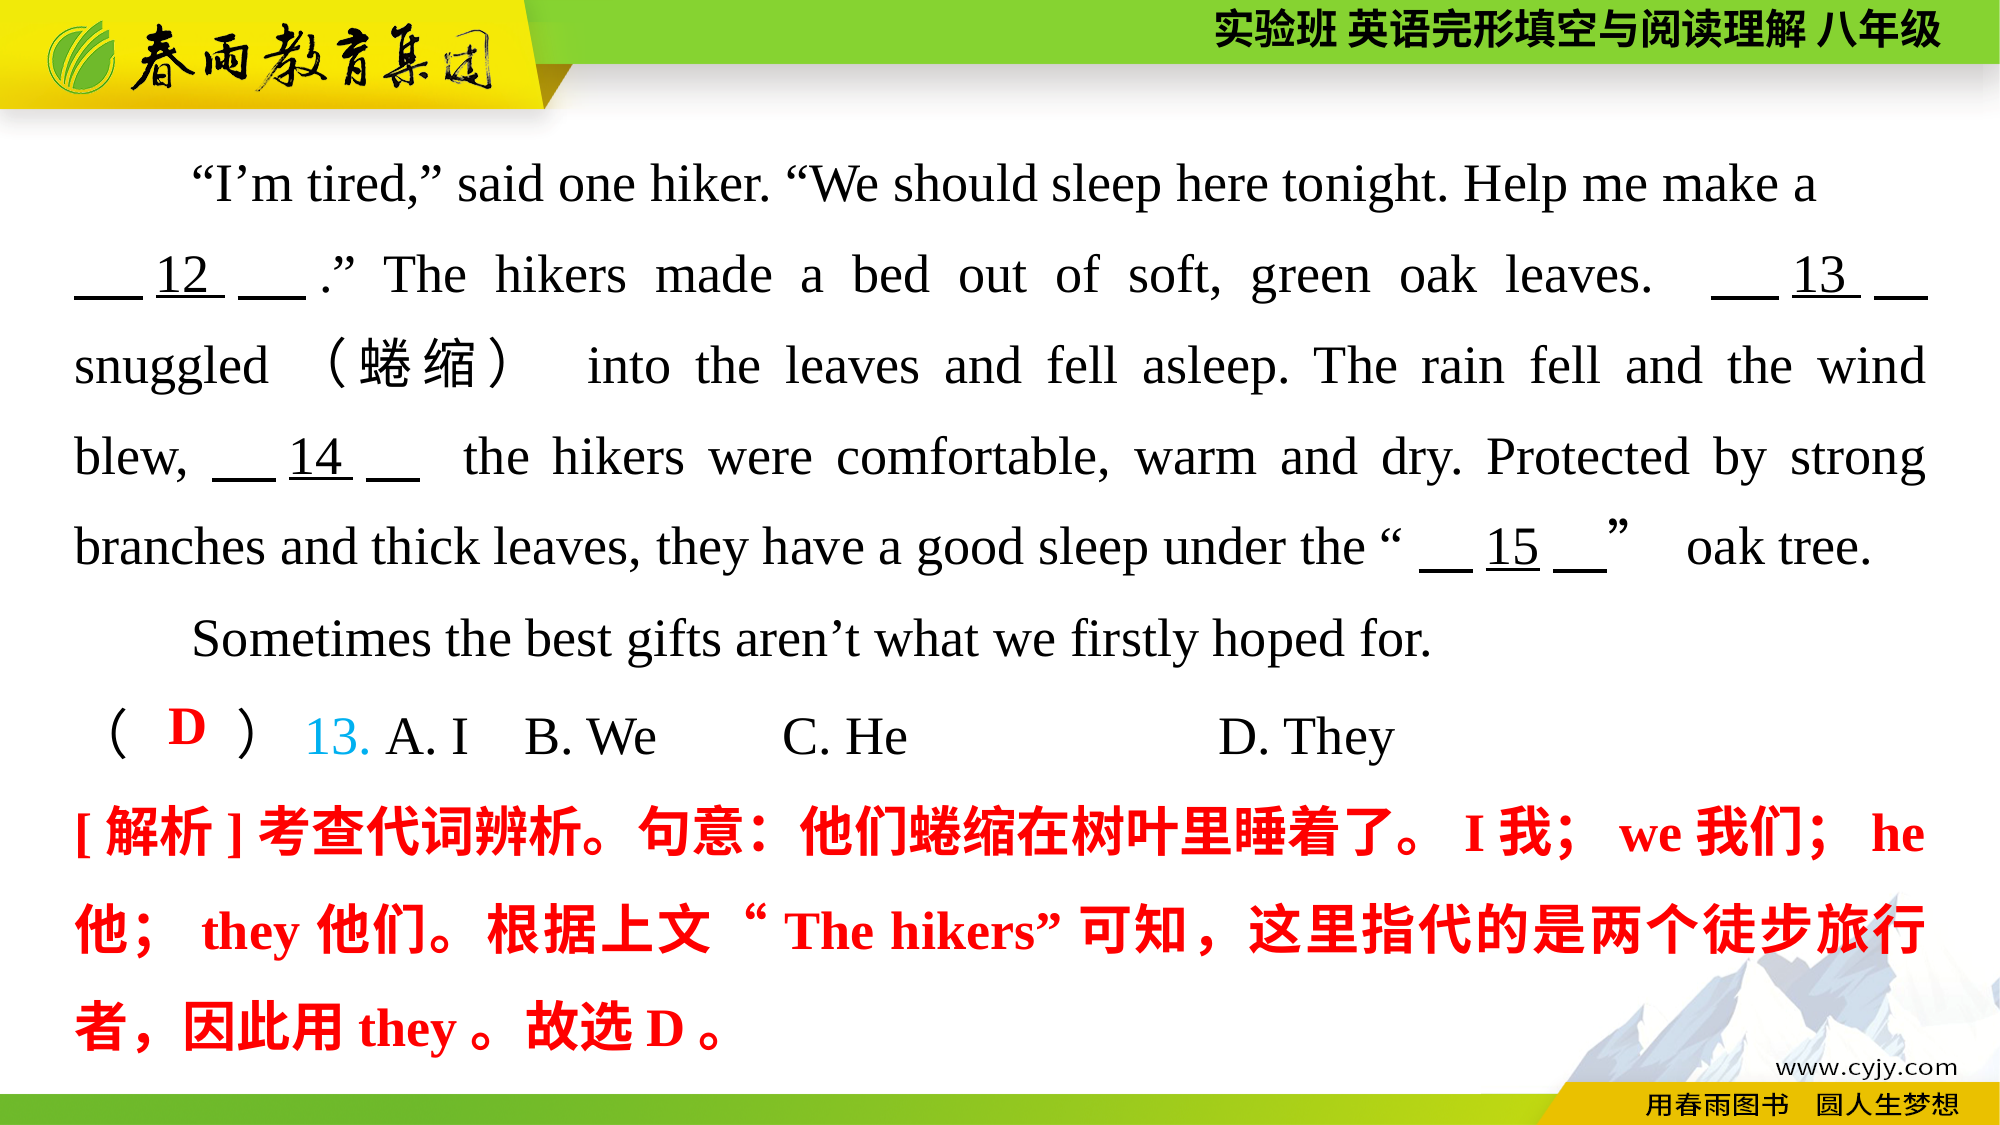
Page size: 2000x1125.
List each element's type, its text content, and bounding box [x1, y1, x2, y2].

text_box （ ）13. A. I B. We C. He D. They [59, 660, 1944, 757]
list “I’m tired,” said one hiker. “We should sleep here tonight. Help me make a 12 .” The hikers made a bed out of soft, green oak leaves. 13 snuggled（蜷缩） into the leaves and fell asleep. The rain fell and the wind blew, 14 the hikers were comfortable, warm and dry. Protected by strong branches and thick leaves, they have a good sleep under the “ 15 ” oak tree. Sometimes the best gifts aren’t what we firstly hoped for. [59, 113, 1944, 660]
text_box D [153, 683, 223, 757]
picture [0, 0, 2000, 1125]
text_box [解析]考查代词辨析。句意：他们蜷缩在树叶里睡着了。I我；we我们；he他；they他们。根据上文“The hikers”可知，这里指代的是两个徒步旅行者，因此用they。故选D。 [59, 757, 1944, 1065]
